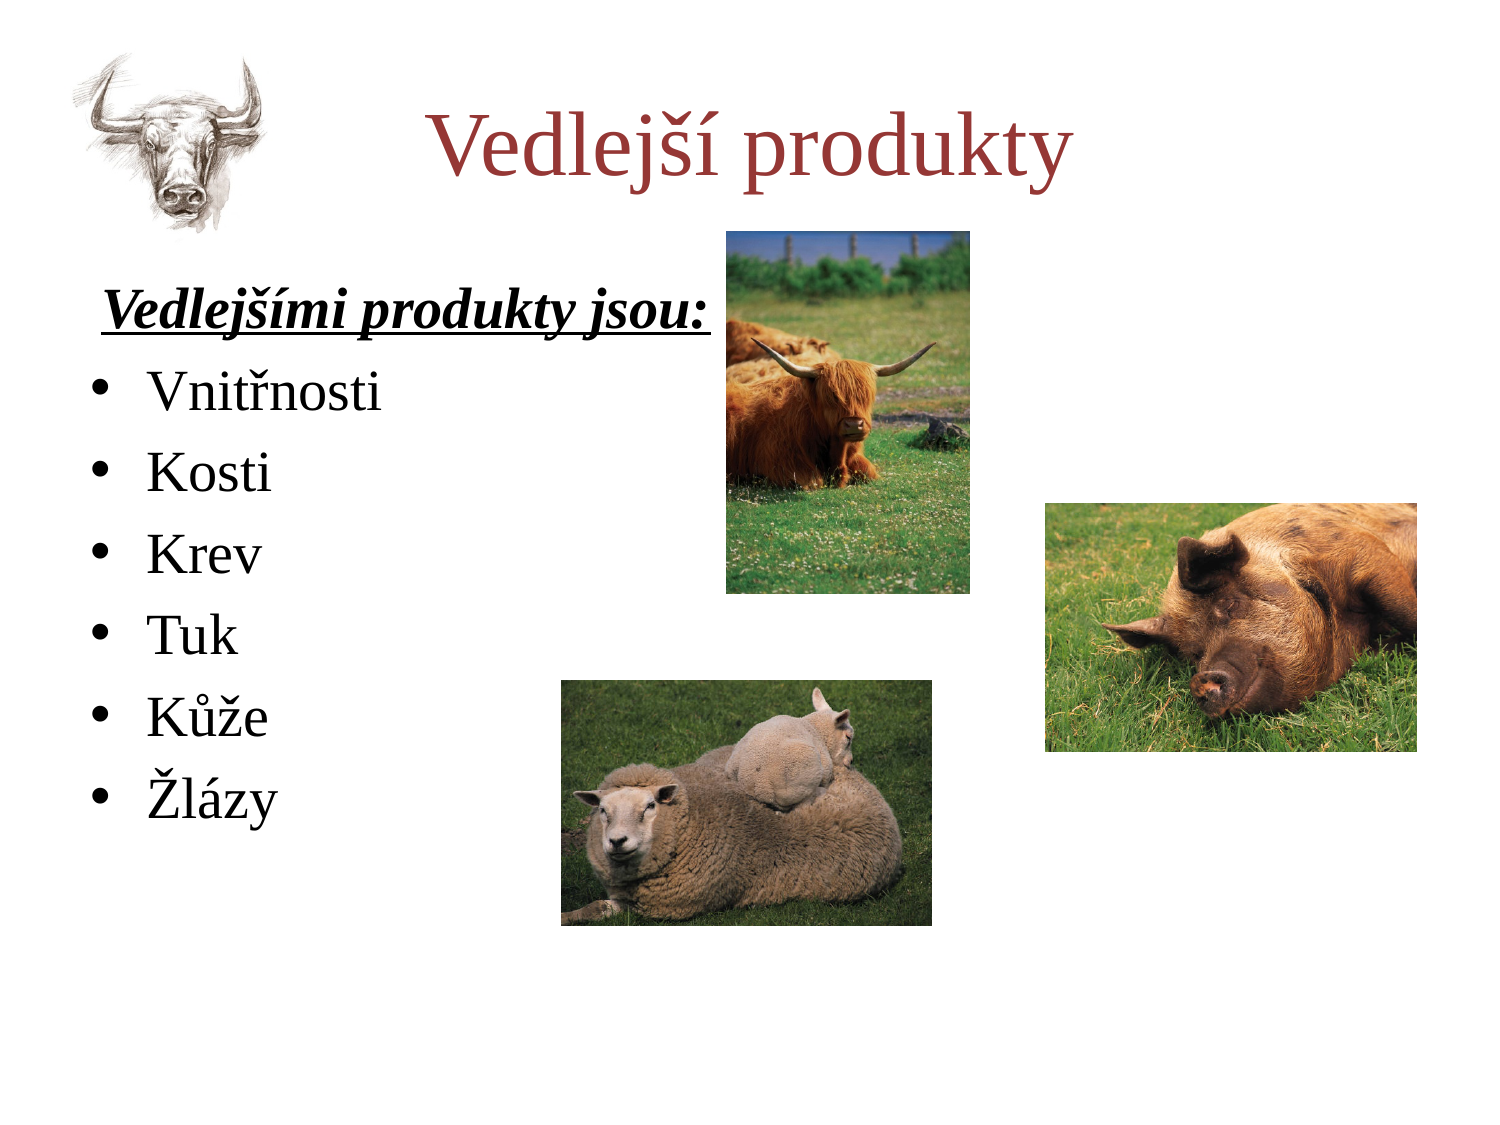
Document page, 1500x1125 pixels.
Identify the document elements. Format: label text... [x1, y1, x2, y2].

title Vedlejší produkty [294, 44, 1426, 233]
picture [64, 42, 292, 247]
picture [1045, 503, 1417, 752]
list Vedlejšími produkty jsou: Vnitřnosti Kosti Krev Tuk Kůže Žlázy [74, 262, 738, 1006]
picture [726, 231, 970, 594]
picture [560, 680, 933, 927]
